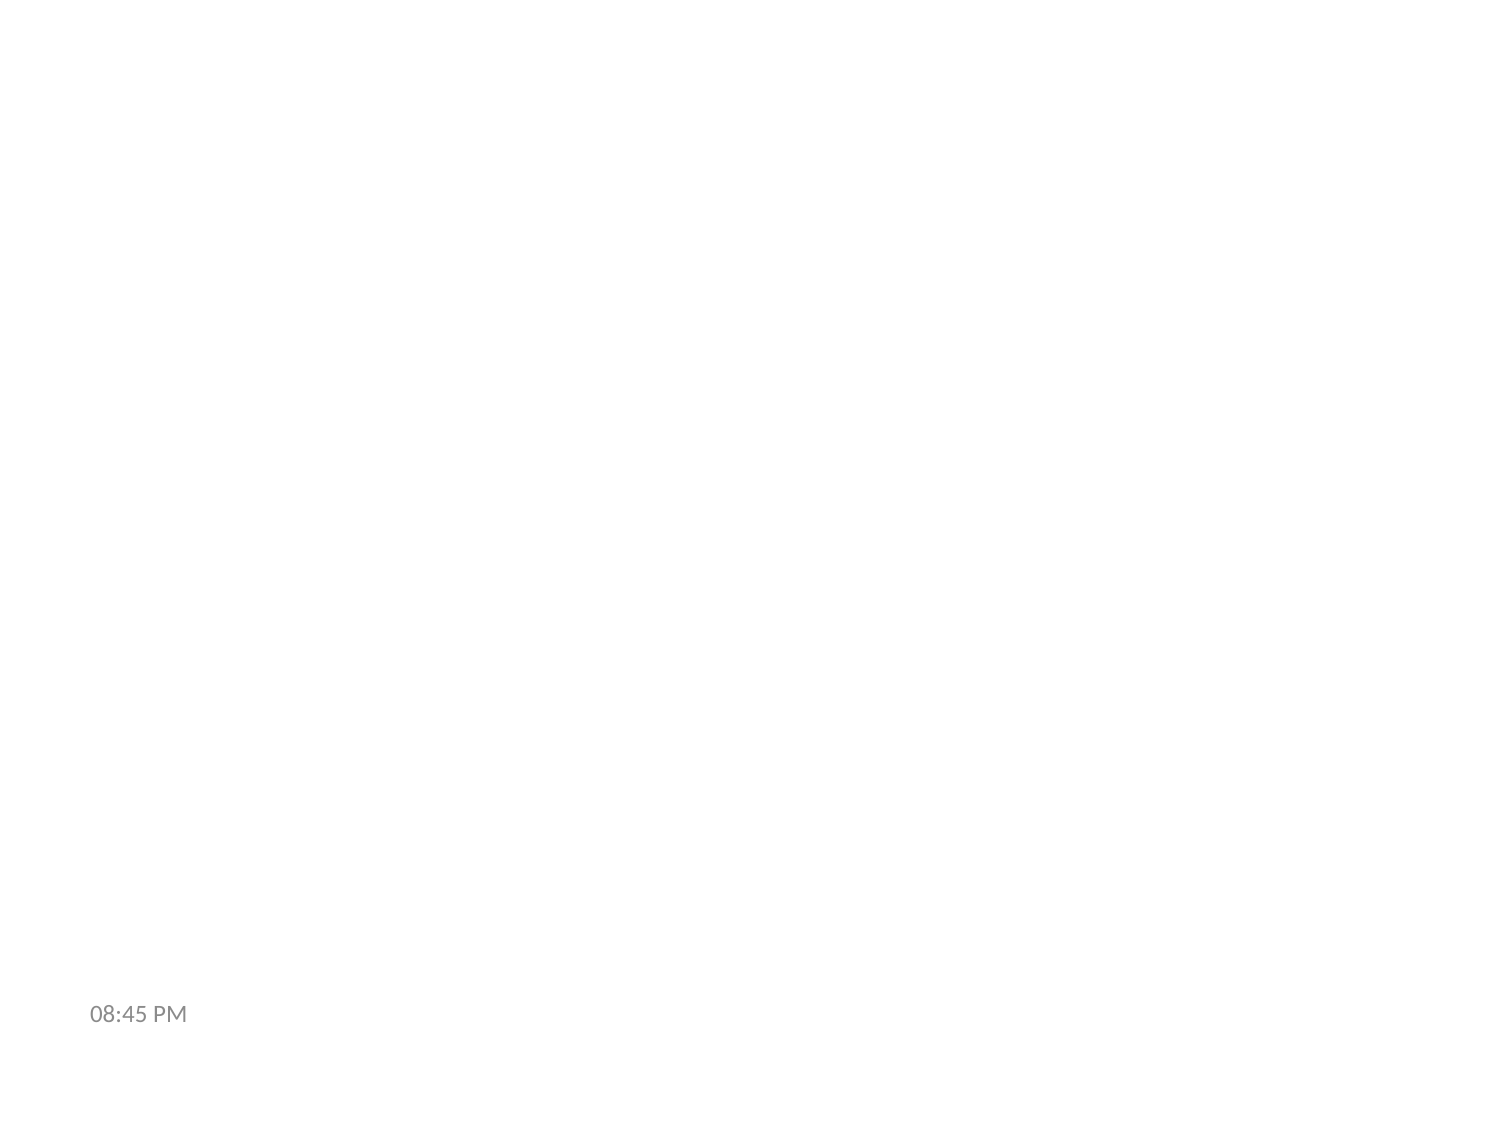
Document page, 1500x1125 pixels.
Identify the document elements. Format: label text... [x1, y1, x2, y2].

text_box 3:35 PM [75, 982, 425, 1043]
